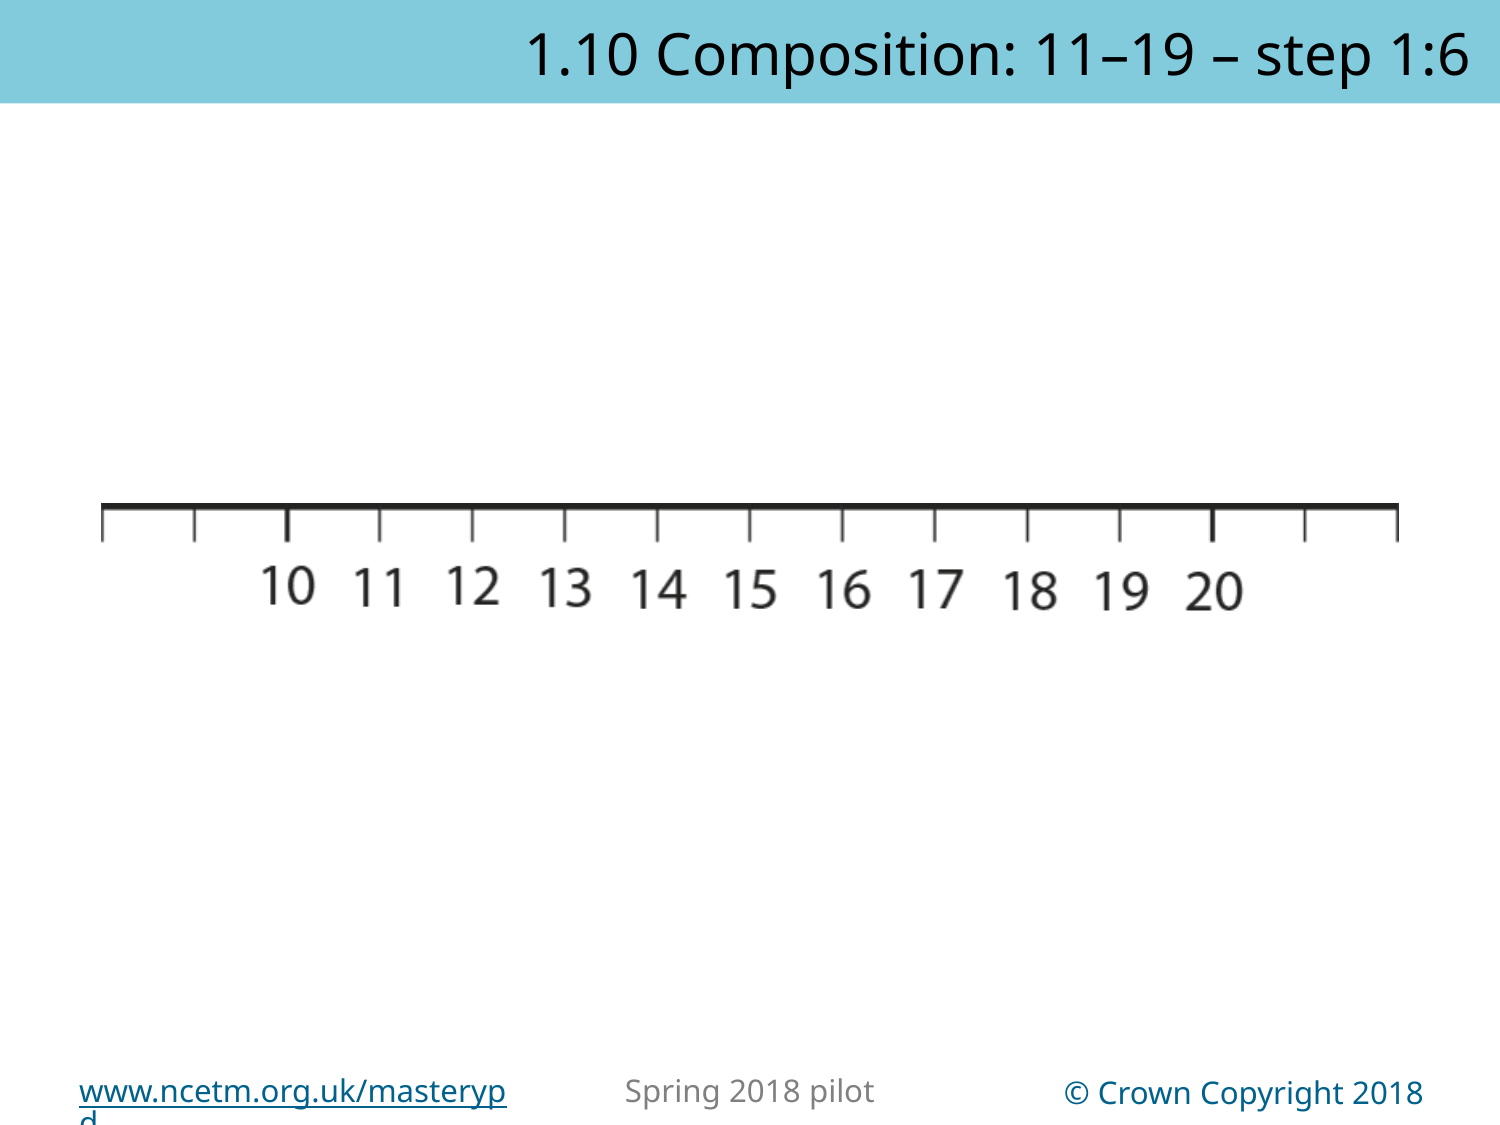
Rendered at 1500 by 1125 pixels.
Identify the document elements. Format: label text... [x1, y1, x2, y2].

picture [903, 560, 975, 620]
picture [631, 562, 703, 622]
picture [336, 562, 420, 636]
picture [714, 562, 786, 622]
picture [997, 562, 1058, 620]
picture [1092, 563, 1164, 622]
picture [525, 560, 609, 622]
picture [1174, 563, 1247, 622]
picture [101, 503, 1399, 634]
list 1.10 Composition: 11–19 – step 1:6 [0, 0, 1500, 104]
picture [808, 562, 881, 622]
picture [430, 560, 514, 634]
